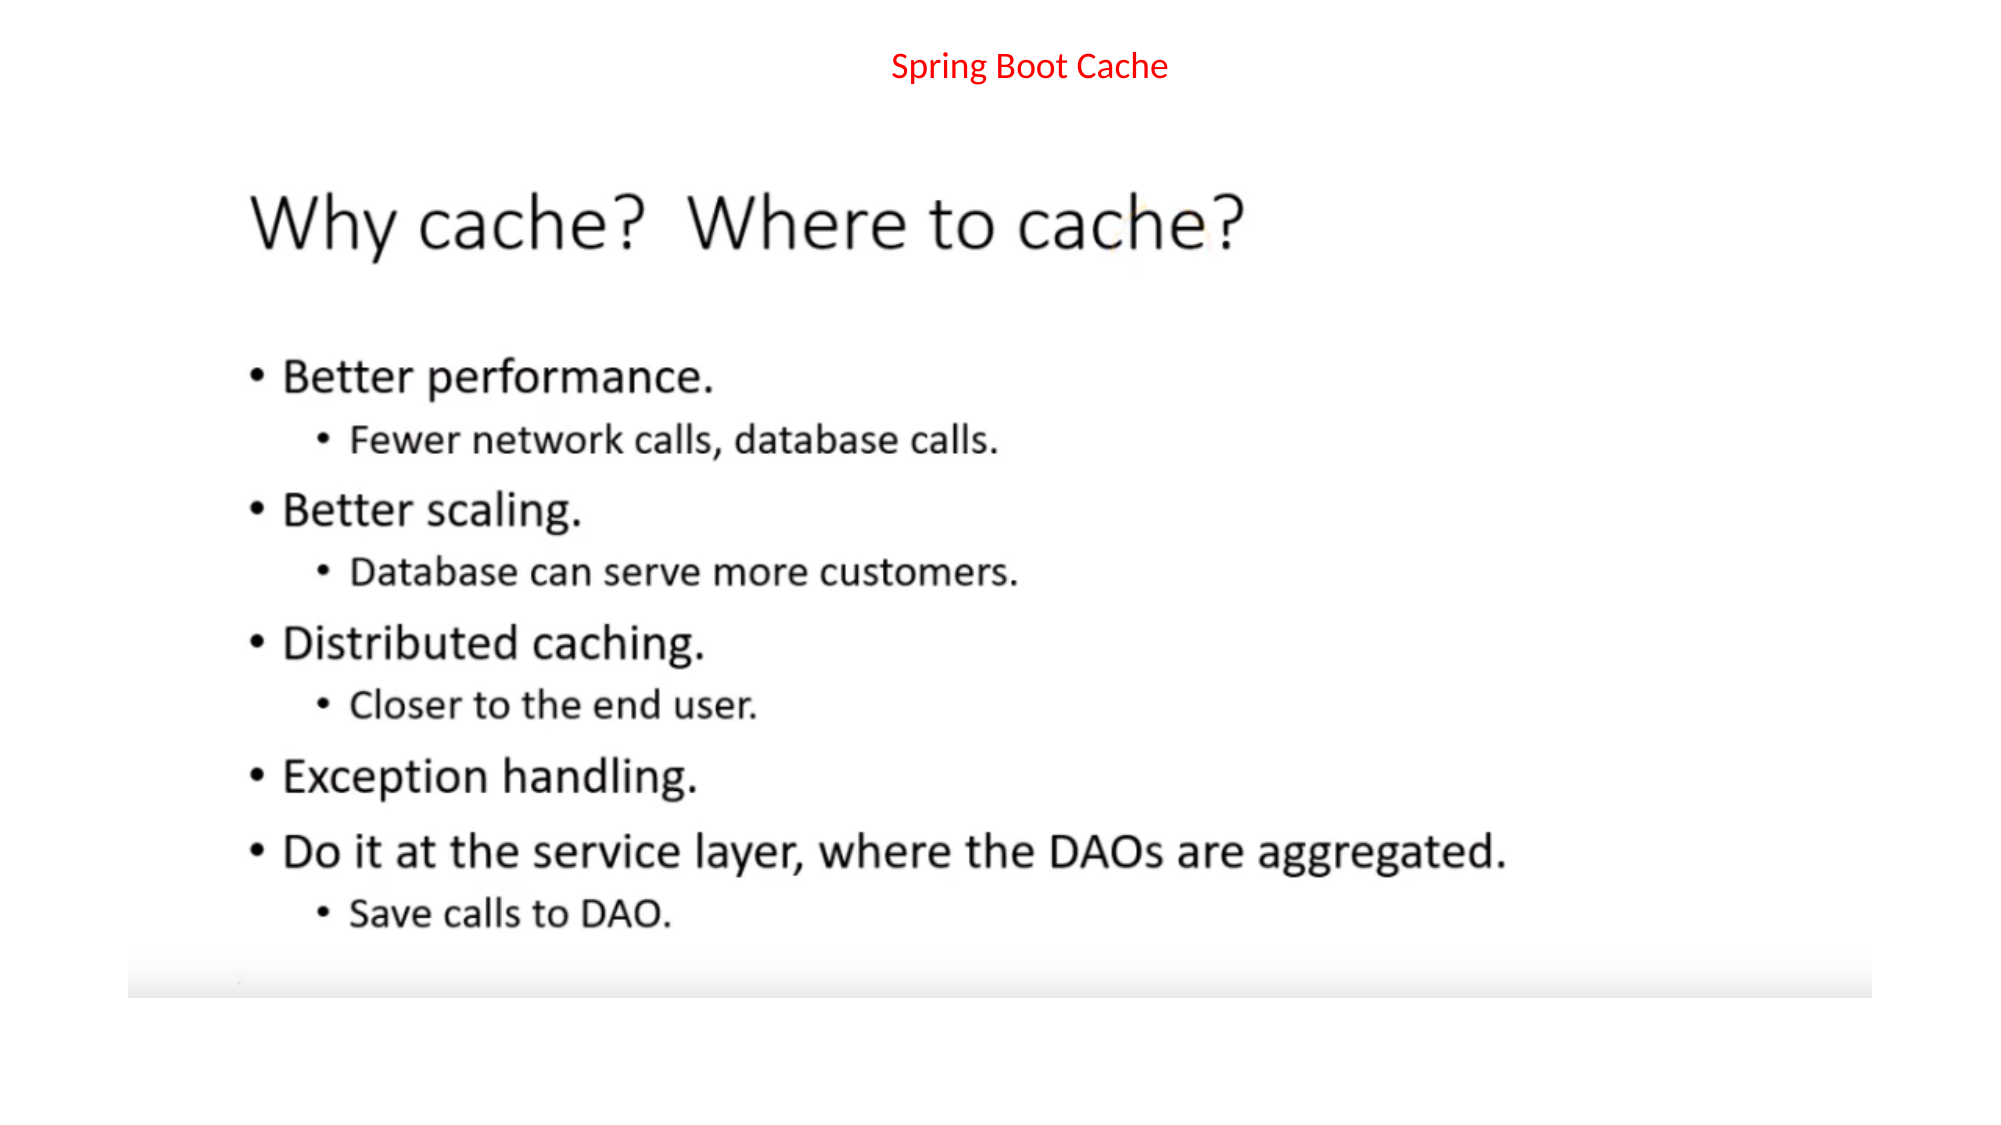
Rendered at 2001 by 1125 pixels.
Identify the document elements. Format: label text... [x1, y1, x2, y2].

picture [128, 127, 1872, 998]
text_box Spring Boot Cache [508, 0, 1552, 127]
